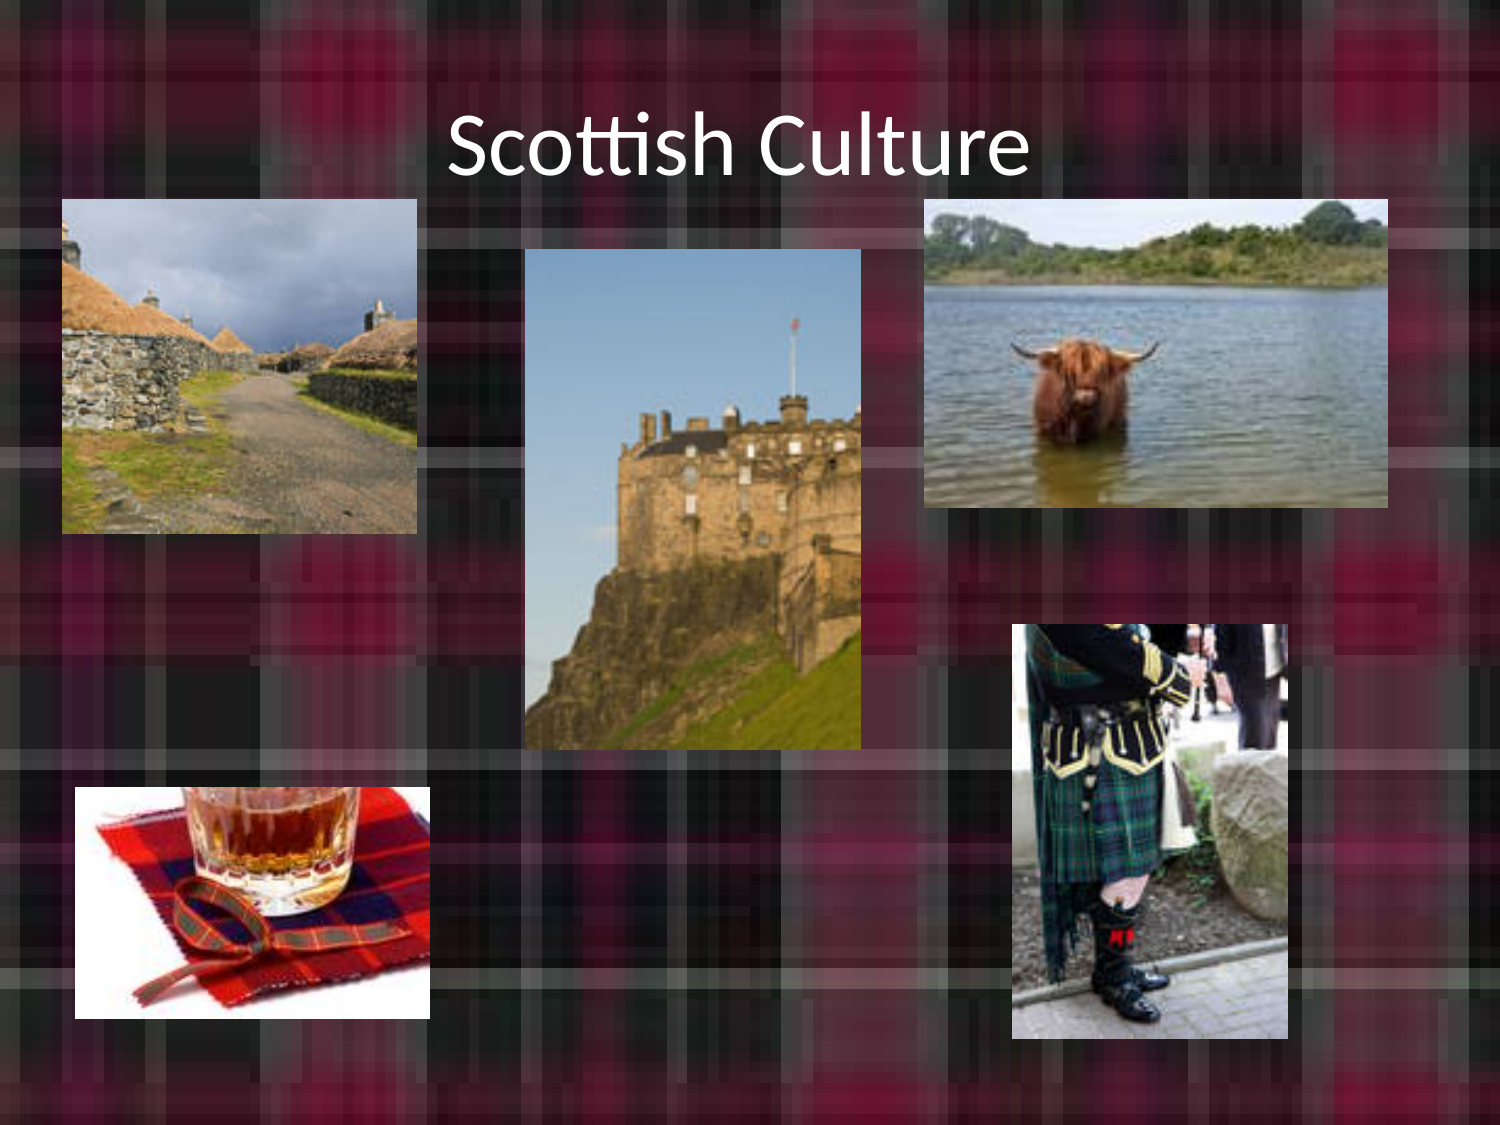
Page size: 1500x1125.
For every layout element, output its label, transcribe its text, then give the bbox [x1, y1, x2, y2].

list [62, 199, 417, 534]
picture [0, 0, 1500, 1125]
title Scottish Culture [75, 45, 1425, 233]
